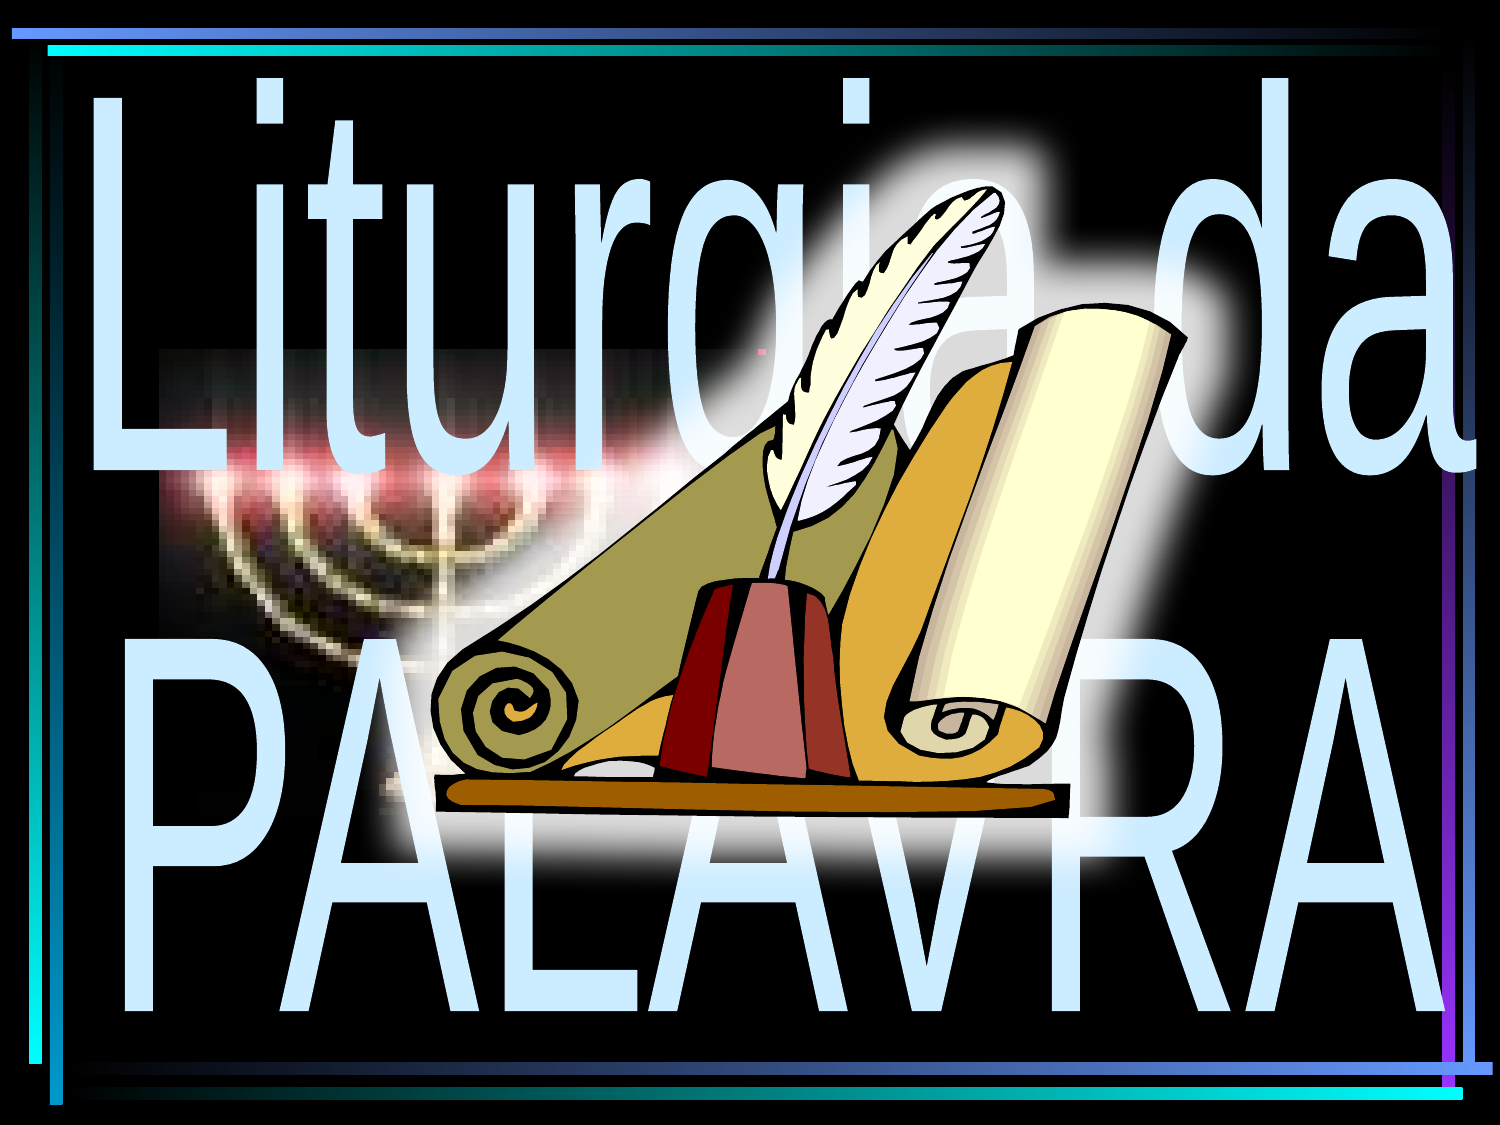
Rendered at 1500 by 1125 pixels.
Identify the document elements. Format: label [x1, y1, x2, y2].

picture [159, 172, 1200, 820]
